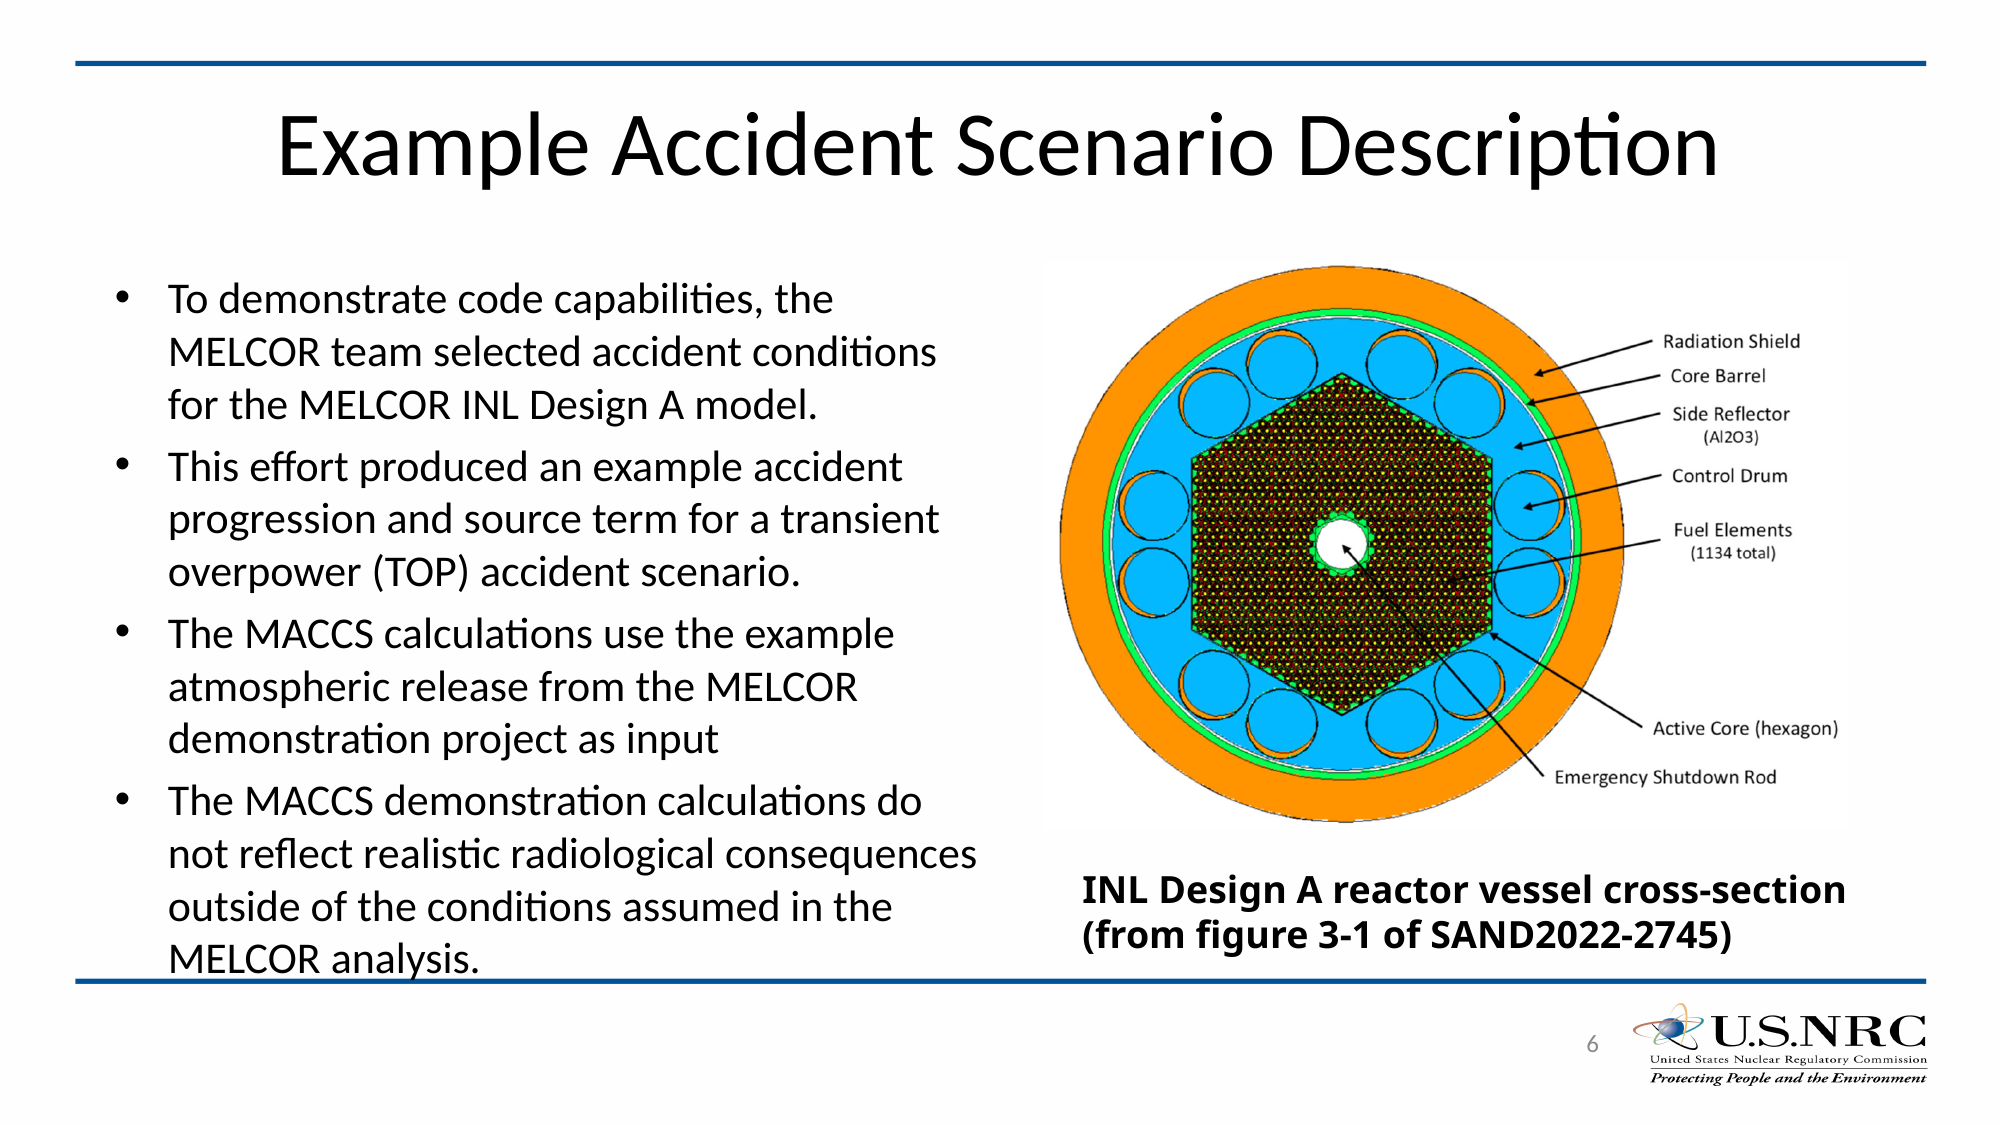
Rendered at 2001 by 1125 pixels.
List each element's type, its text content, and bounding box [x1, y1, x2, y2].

list To demonstrate code capabilities, the MELCOR team selected accident conditions for the MELCOR INL Design A model. This effort produced an example accident progression and source term for a transient overpower (TOP) accident scenario. The MACCS calculations use the example atmospheric release from the MELCOR demonstration project as input The MACCS demonstration calculations do not reflect realistic radiological consequences outside of the conditions assumed in the MELCOR analysis. [99, 262, 1000, 1005]
title Example Accident Scenario Description [99, 45, 1900, 233]
slide_number 6 [1373, 1012, 1615, 1073]
text_box INL Design A reactor vessel cross-section (from figure 3-1 of SAND2022-2745) [1067, 858, 1968, 964]
picture [0, 0, 2001, 1125]
